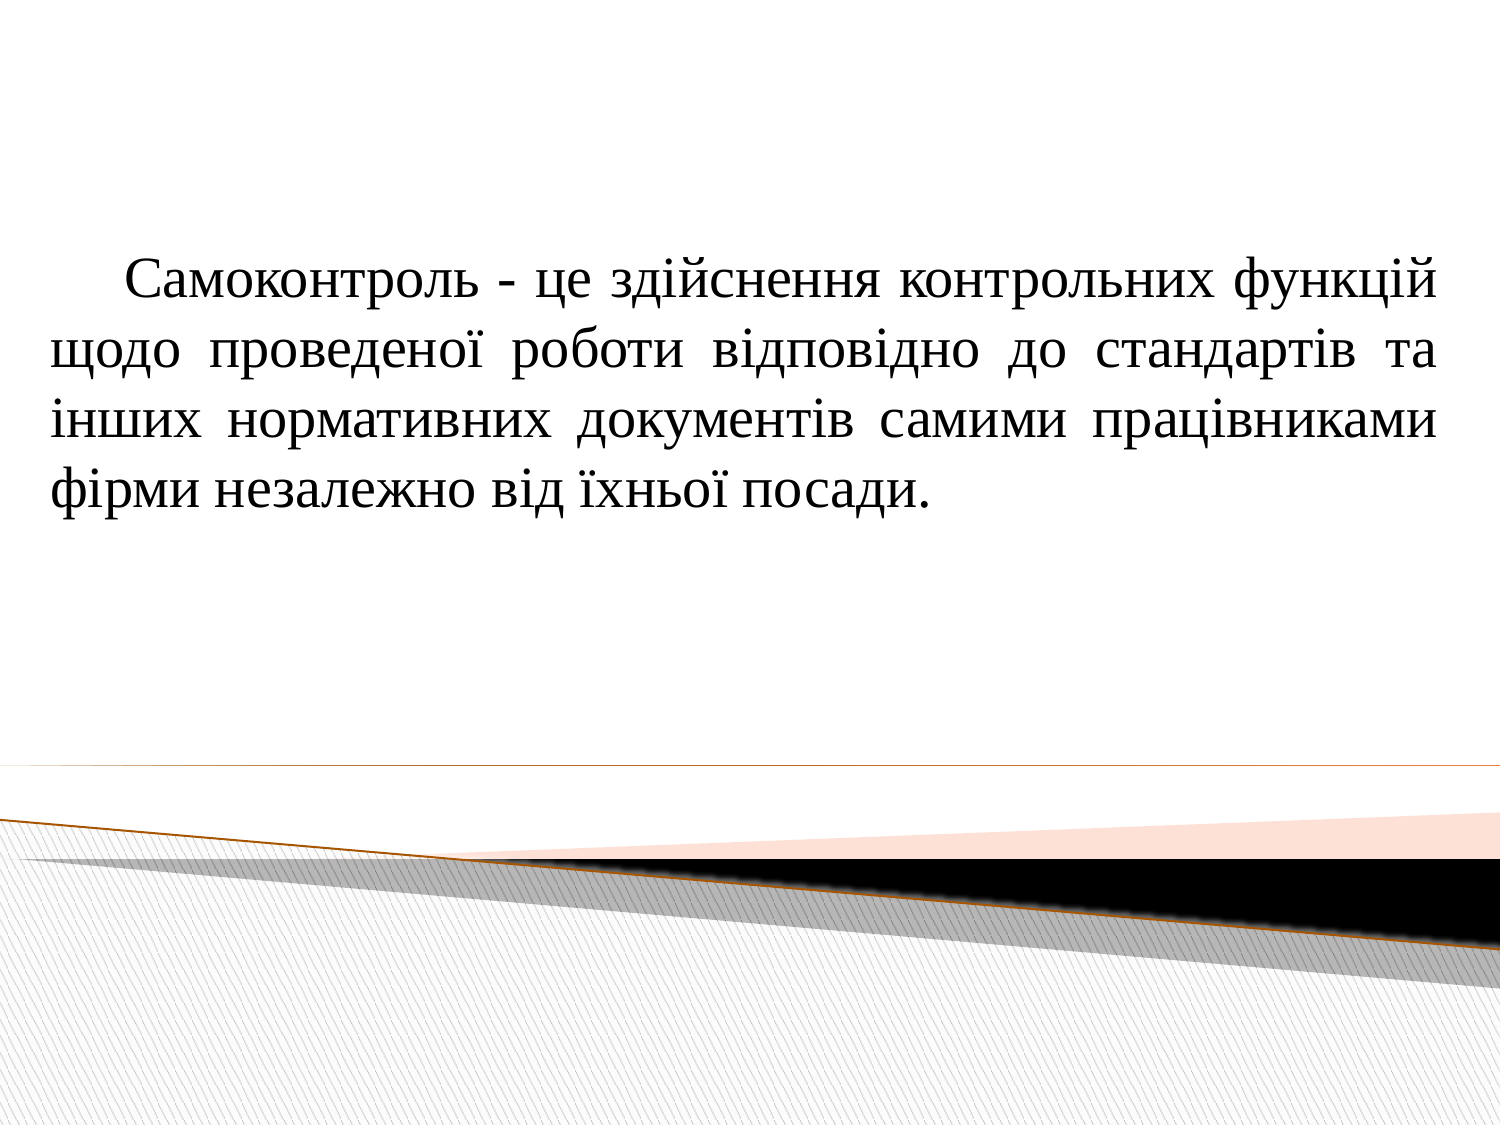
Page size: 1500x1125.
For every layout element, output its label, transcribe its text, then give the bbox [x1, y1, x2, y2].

text_box Самоконтроль - це здійснення контрольних функцій щодо проведеної роботи відповідно до стандартів та інших нормативних документів самими працівниками фірми незалежно від їхньої посади. [35, 232, 1454, 527]
